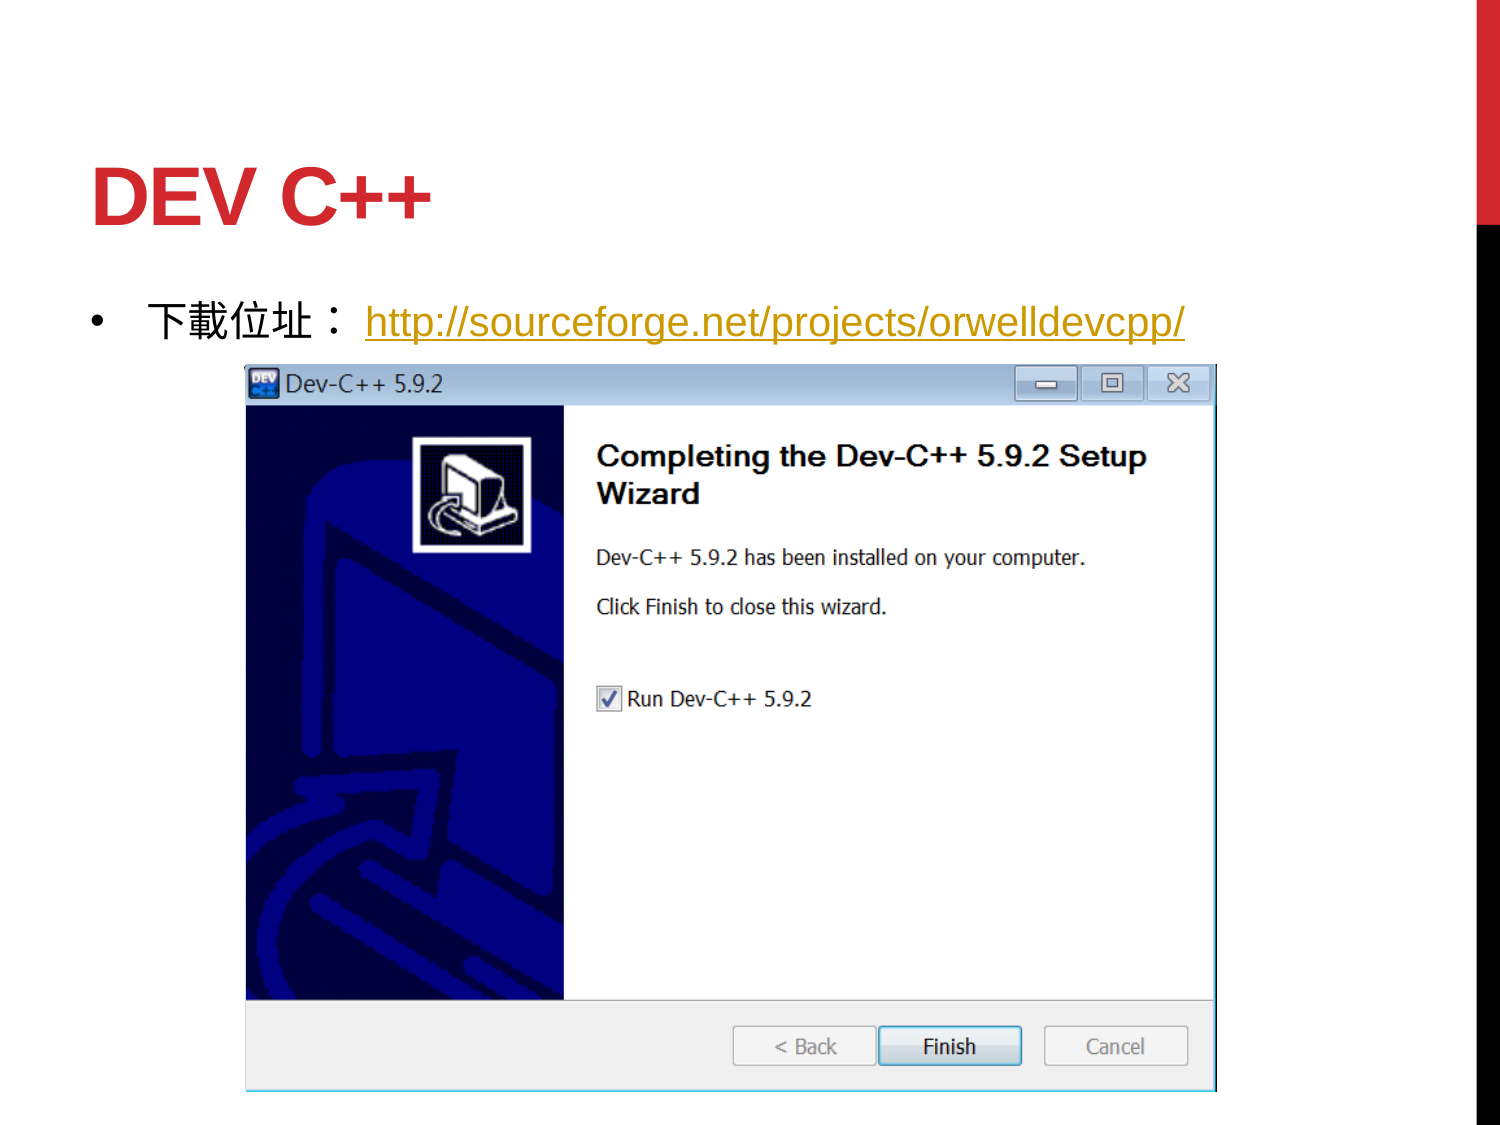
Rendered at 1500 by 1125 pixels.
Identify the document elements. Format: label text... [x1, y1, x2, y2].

list 下載位址：http://sourceforge.net/projects/orwelldevcpp/ [75, 287, 1325, 1005]
picture [244, 363, 1217, 1092]
title Dev C++ [75, 25, 1025, 250]
